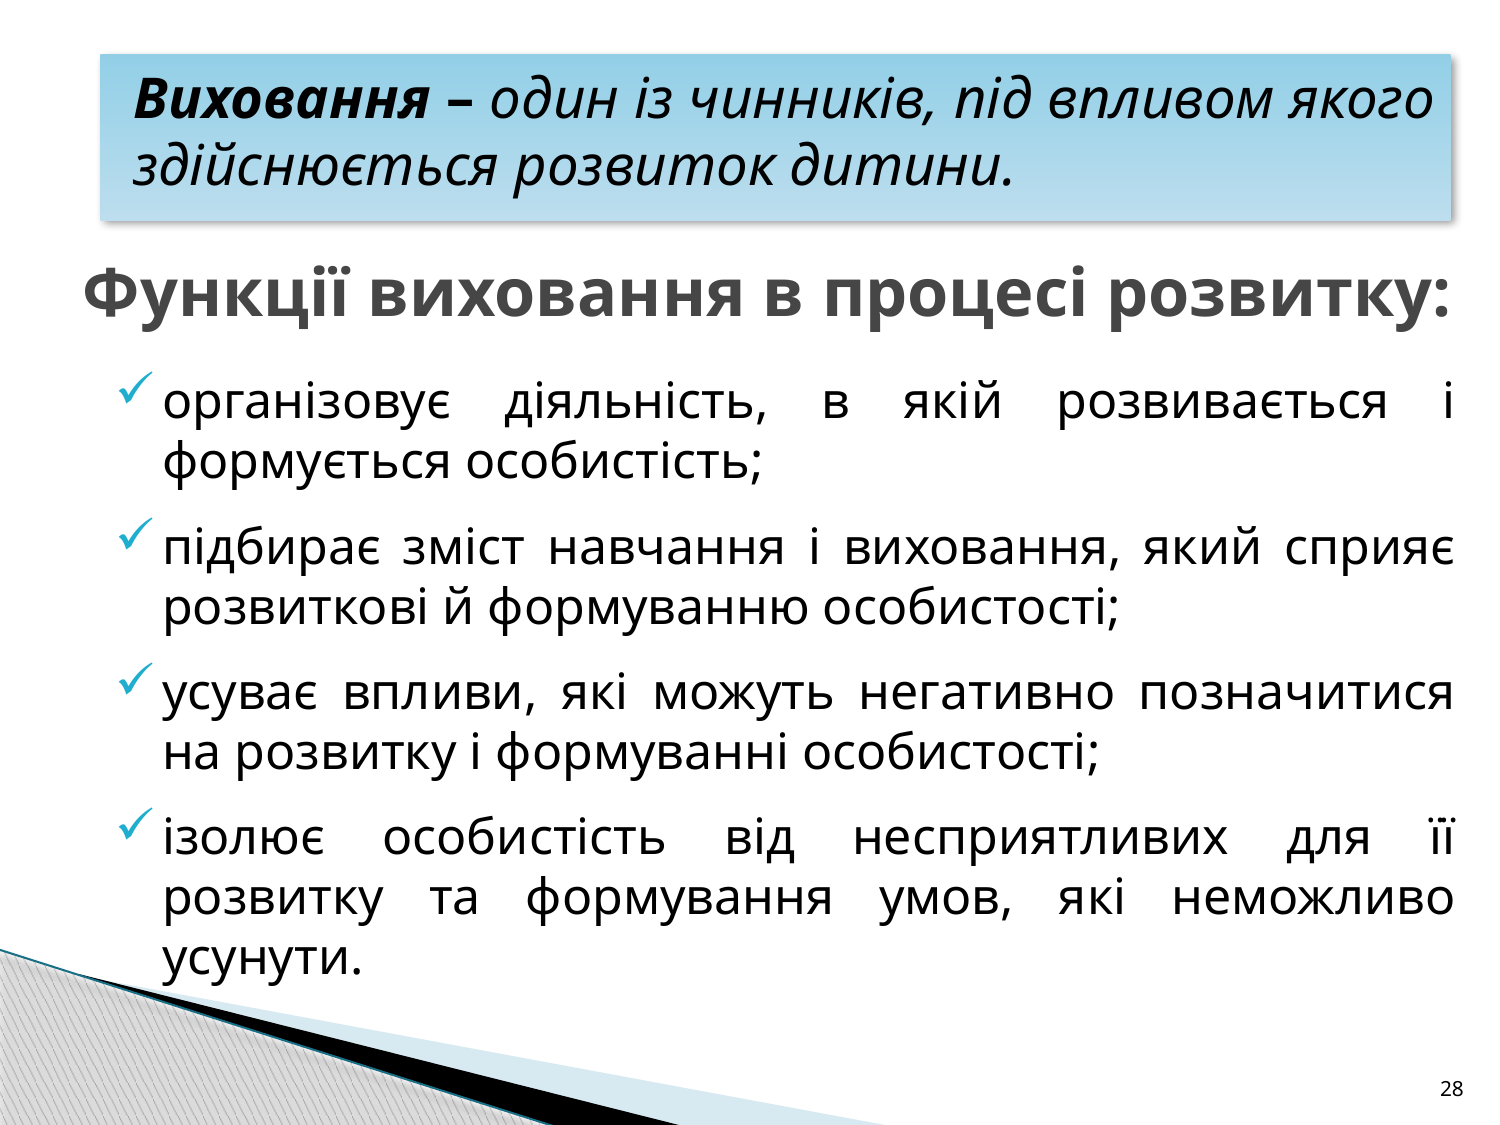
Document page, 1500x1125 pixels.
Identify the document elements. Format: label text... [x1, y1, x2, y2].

list Виховання – один із чинників, під впливом якого здійснюється розвиток дитини. [100, 54, 1451, 196]
slide_number 28 [1418, 1051, 1479, 1112]
title Функції виховання в процесі розвитку: [35, 196, 1500, 384]
text_box організовує діяльність, в якій розвивається і формується особистість; підбирає зміст навчання і виховання, який сприяє розвиткові й формуванню особистості; усуває впливи, які можуть негативно позначитися на розвитку і формуванні особистості; ізолює особистість від несприятливих для її розвитку та формування умов, які неможливо усунути. [100, 361, 1471, 992]
